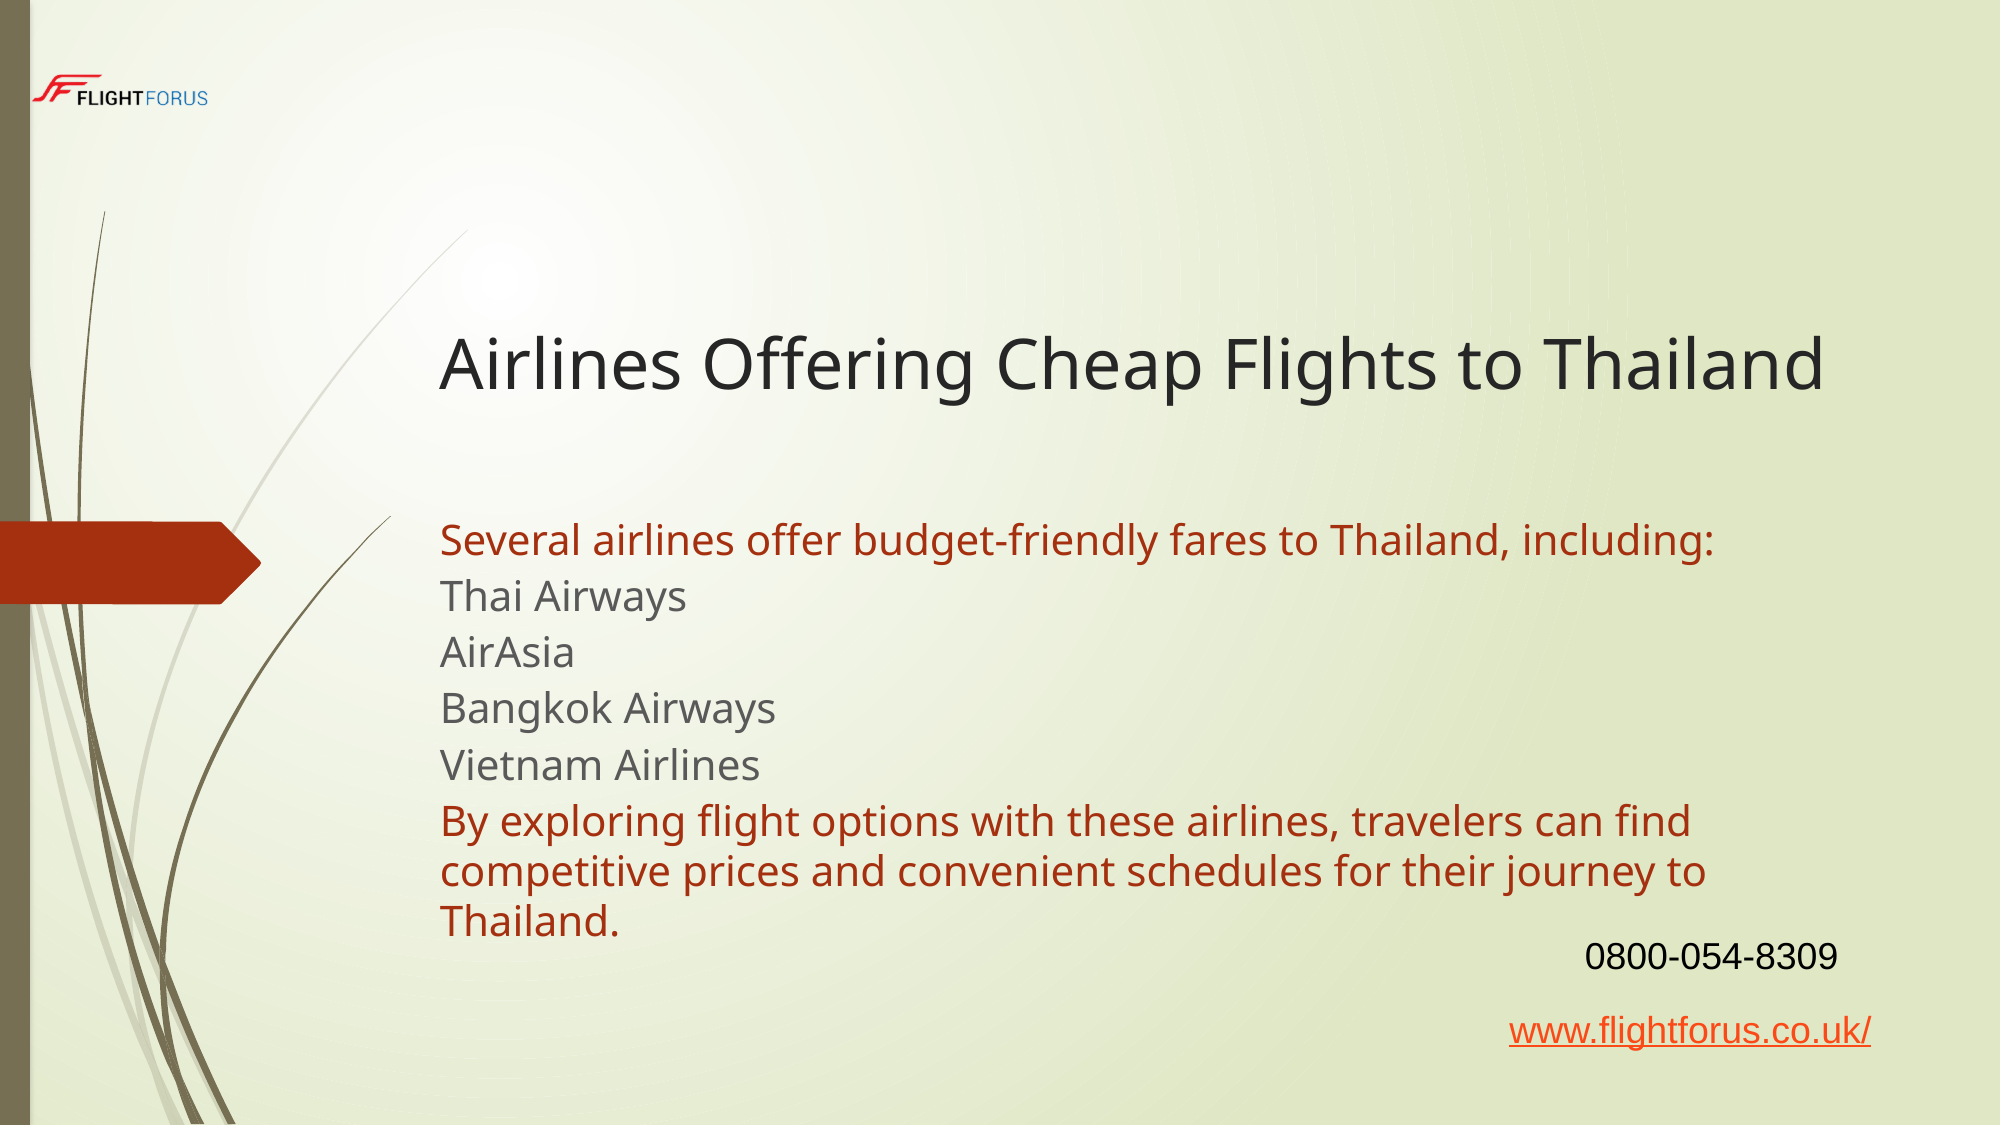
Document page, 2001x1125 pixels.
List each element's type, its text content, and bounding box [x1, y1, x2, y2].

title Airlines Offering Cheap Flights to Thailand [424, 231, 1873, 579]
text_box 0800-054-8309 [1570, 924, 1854, 985]
text_box www.flightforus.co.uk/ [1494, 998, 1899, 1059]
picture [31, 1, 208, 178]
list Several airlines offer budget-friendly fares to Thailand, including: Thai Airways AirAsia Bangkok Airways Vietnam Airlines By exploring flight options with these airlines, travelers can find competitive prices and convenient schedules for their journey to Thailand. [424, 505, 1813, 1007]
